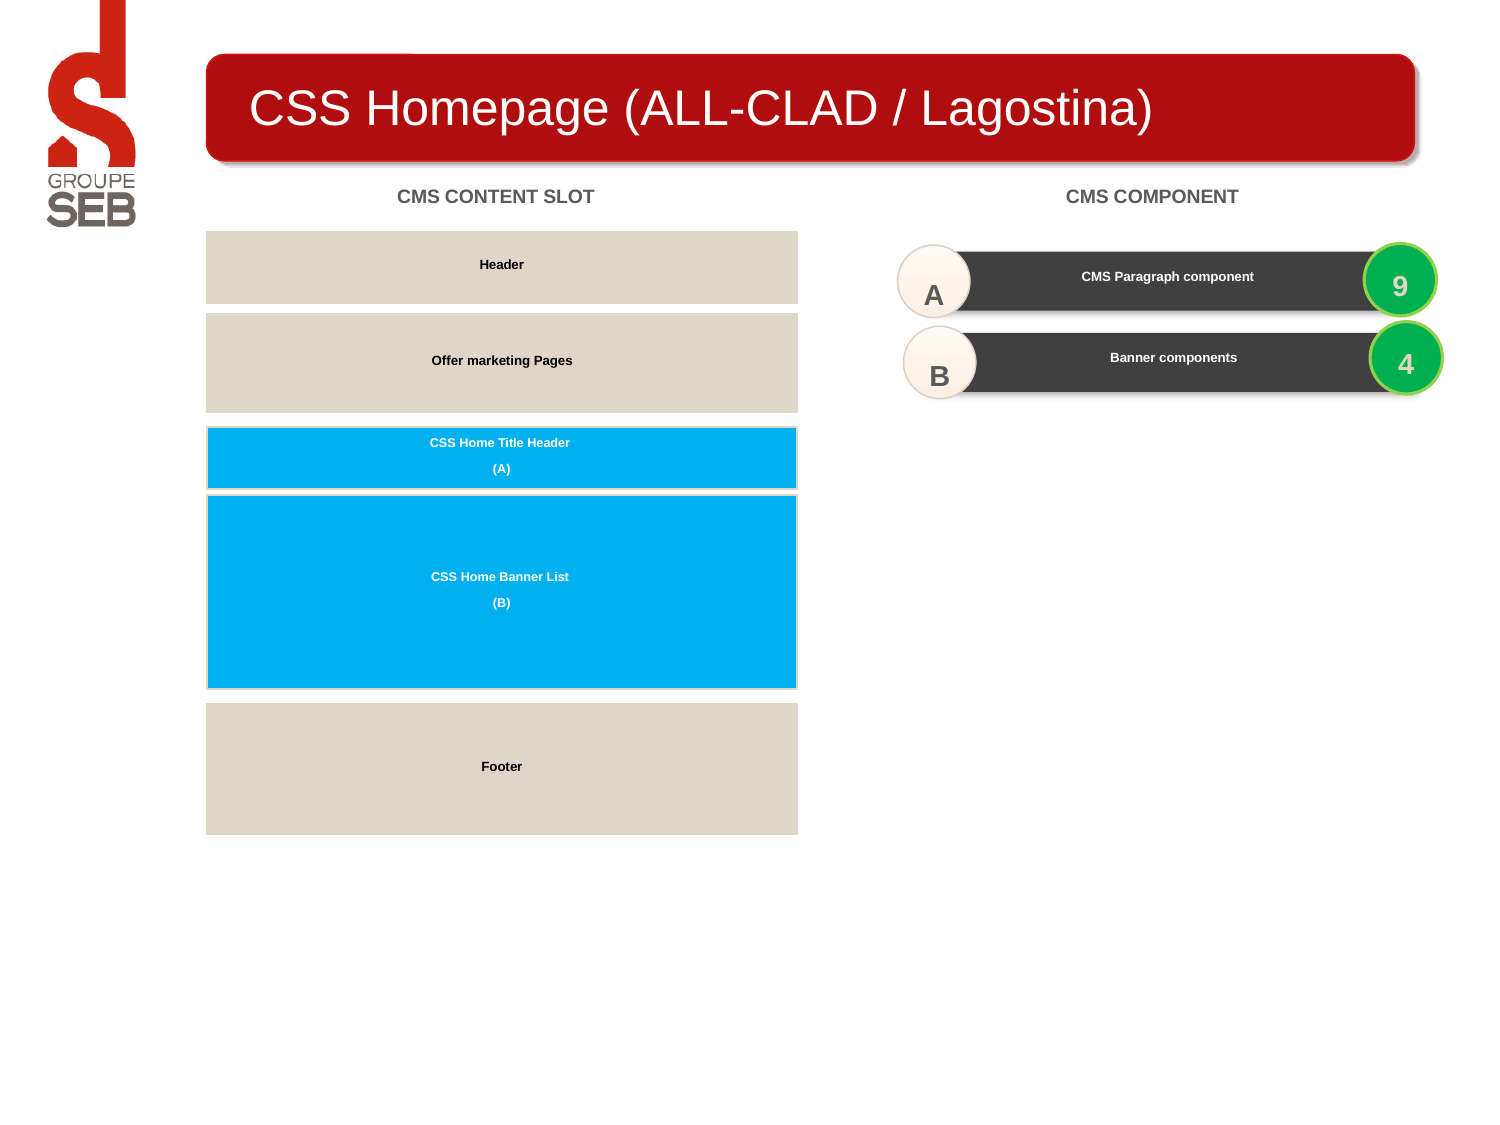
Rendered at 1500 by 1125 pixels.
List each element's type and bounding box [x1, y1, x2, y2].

text_box [204, 493, 799, 691]
text_box [981, 172, 1324, 228]
text_box [204, 425, 799, 491]
text_box [204, 230, 799, 305]
title [234, 67, 1400, 161]
text_box [205, 312, 799, 414]
text_box [218, 172, 774, 228]
text_box [897, 242, 1438, 318]
text_box [204, 702, 799, 836]
text_box [903, 320, 1444, 399]
picture [0, 0, 182, 266]
